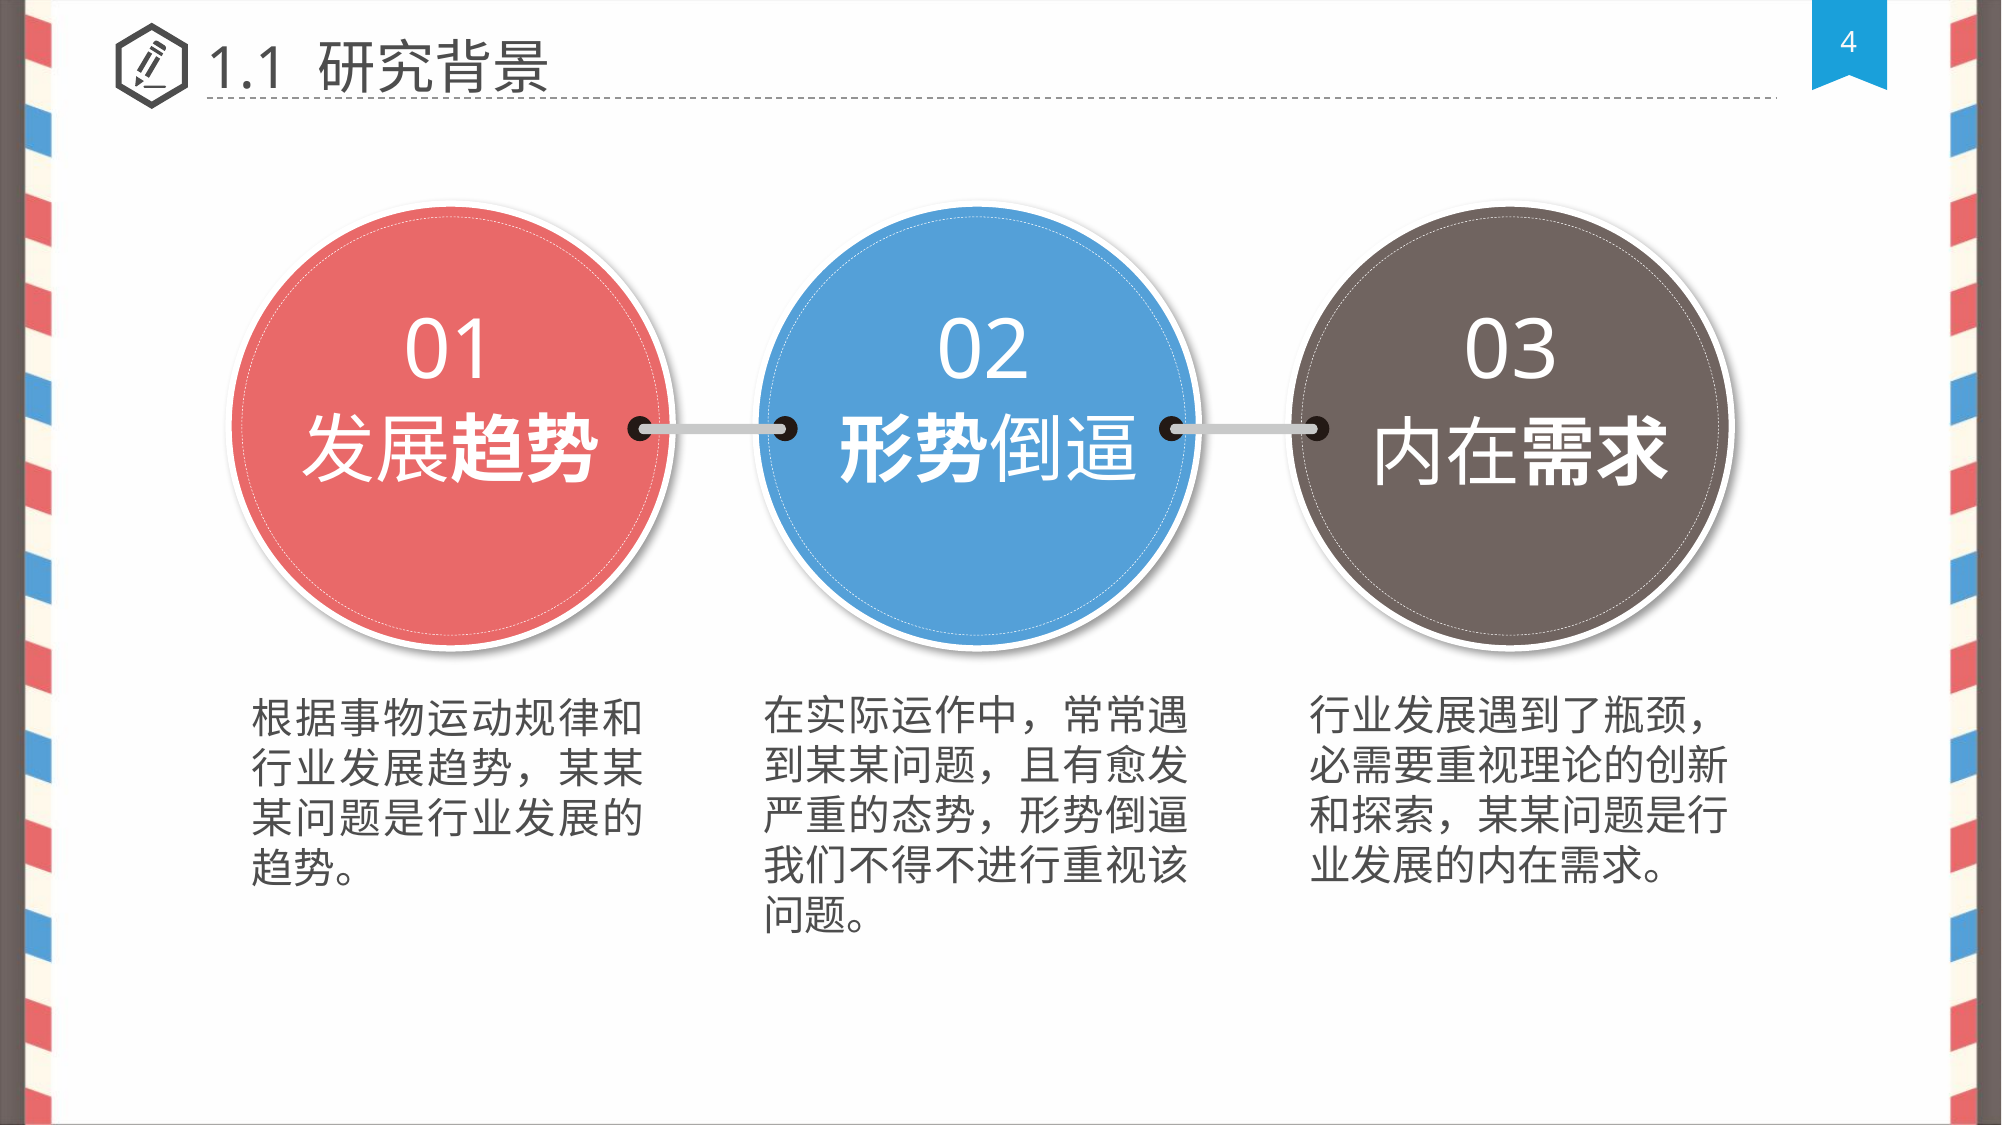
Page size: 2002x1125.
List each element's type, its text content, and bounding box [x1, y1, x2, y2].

text_box [115, 22, 188, 109]
picture [0, 0, 2002, 1125]
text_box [228, 203, 673, 649]
text_box 1.1 研究背景 [206, 29, 806, 97]
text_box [1288, 203, 1732, 649]
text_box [1159, 416, 1329, 441]
text_box 在实际运作中，常常遇到某某问题，且有愈发严重的态势，形势倒逼我们不得不进行重视该问题。 [748, 681, 1205, 947]
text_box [755, 203, 1200, 649]
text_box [627, 416, 798, 441]
text_box 行业发展遇到了瓶颈，必需要重视理论的创新和探索，某某问题是行业发展的内在需求。 [1294, 681, 1745, 897]
text_box 根据事物运动规律和行业发展趋势，某某某问题是行业发展的趋势。 [237, 684, 660, 900]
